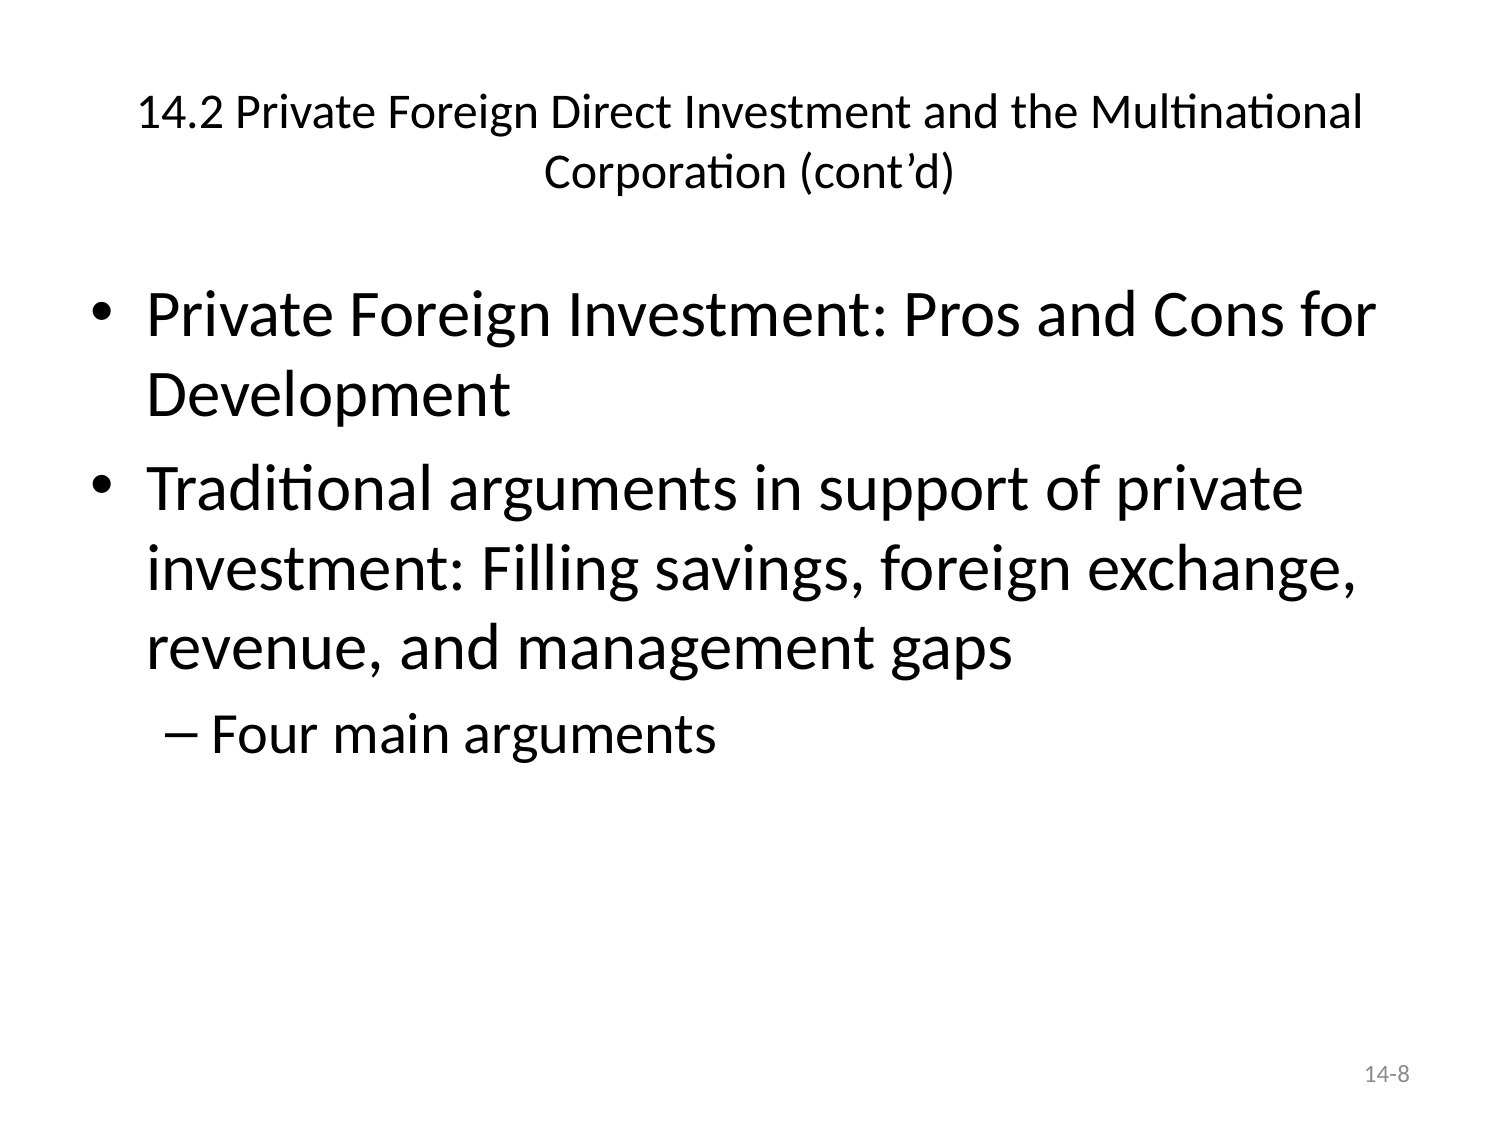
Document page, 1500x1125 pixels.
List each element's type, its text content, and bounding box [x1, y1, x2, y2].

list Private Foreign Investment: Pros and Cons for Development Traditional arguments in support of private investment: Filling savings, foreign exchange, revenue, and management gaps Four main arguments [75, 262, 1425, 1005]
title 14.2 Private Foreign Direct Investment and the Multinational Corporation (cont’d) [75, 45, 1425, 233]
slide_number 14-8 [1074, 1042, 1425, 1103]
